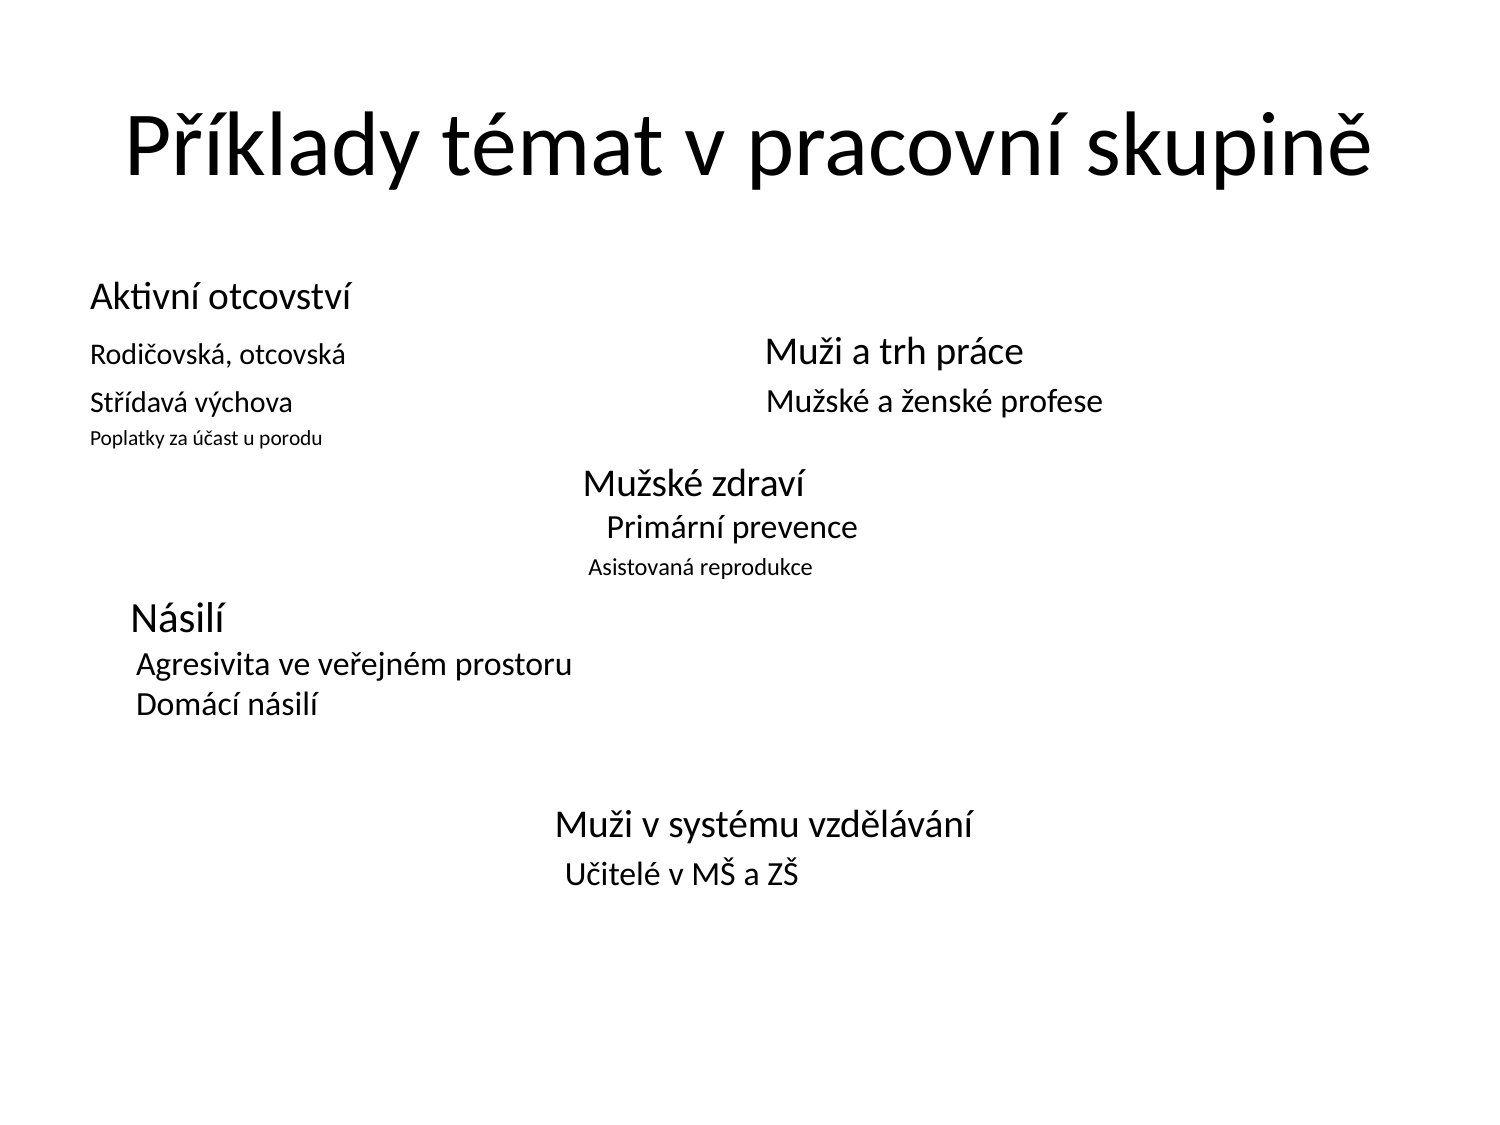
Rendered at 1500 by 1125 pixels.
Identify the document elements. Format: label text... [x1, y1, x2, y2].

list Aktivní otcovství Rodičovská, otcovská Muži a trh práce Střídavá výchova Mužské a ženské profese Poplatky za účast u porodu Mužské zdraví Primární prevence Asistovaná reprodukce Násilí Agresivita ve veřejném prostoru Domácí násilí Muži v systému vzdělávání Učitelé v MŠ a ZŠ [75, 262, 1425, 1005]
title Příklady témat v pracovní skupině [75, 45, 1425, 233]
